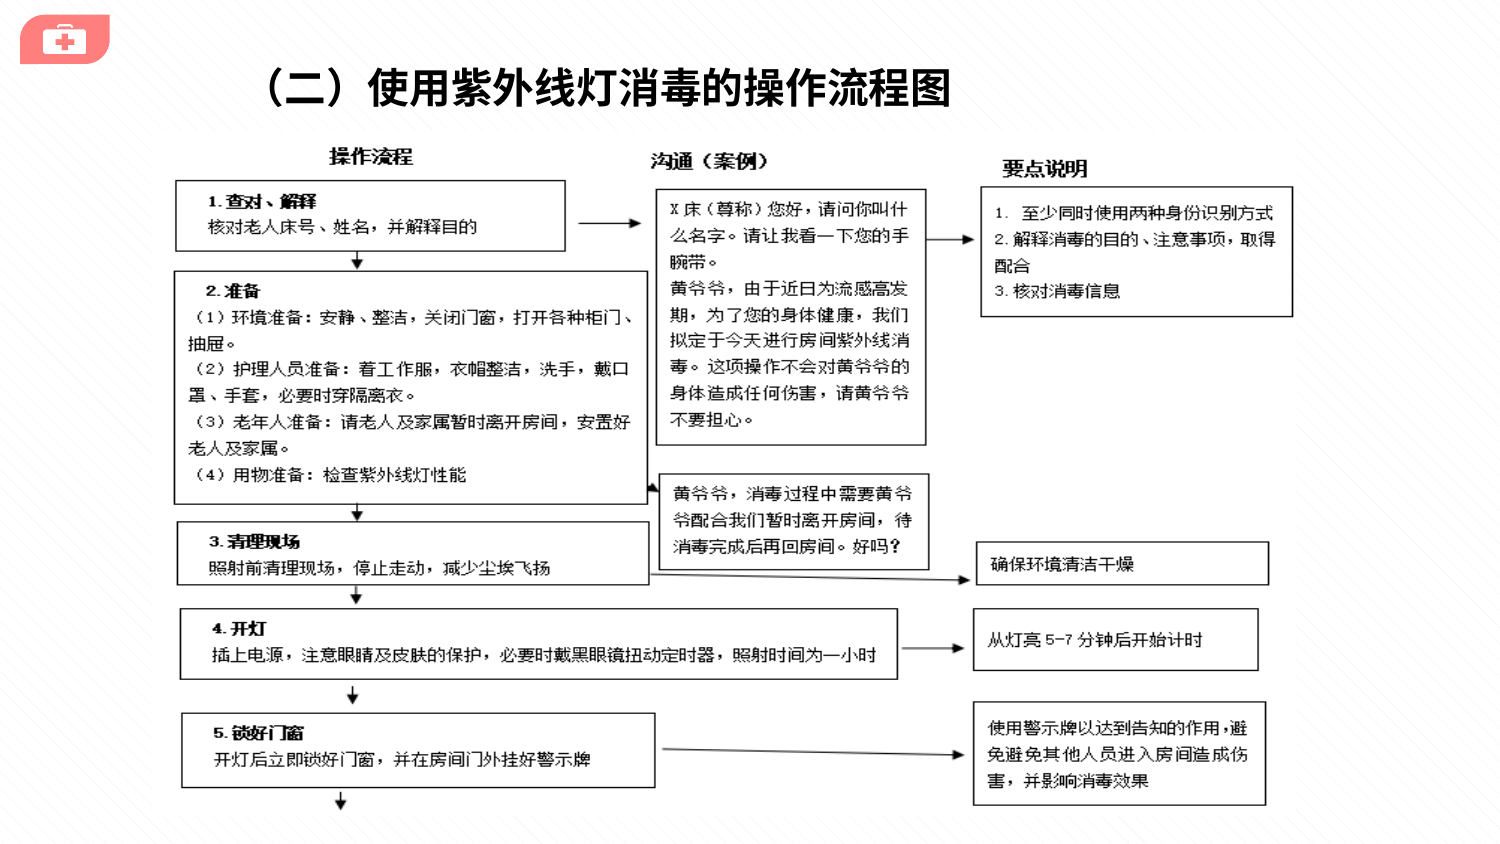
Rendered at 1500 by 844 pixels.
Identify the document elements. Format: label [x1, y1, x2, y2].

text_box [19, 14, 1105, 120]
picture [153, 131, 1295, 816]
